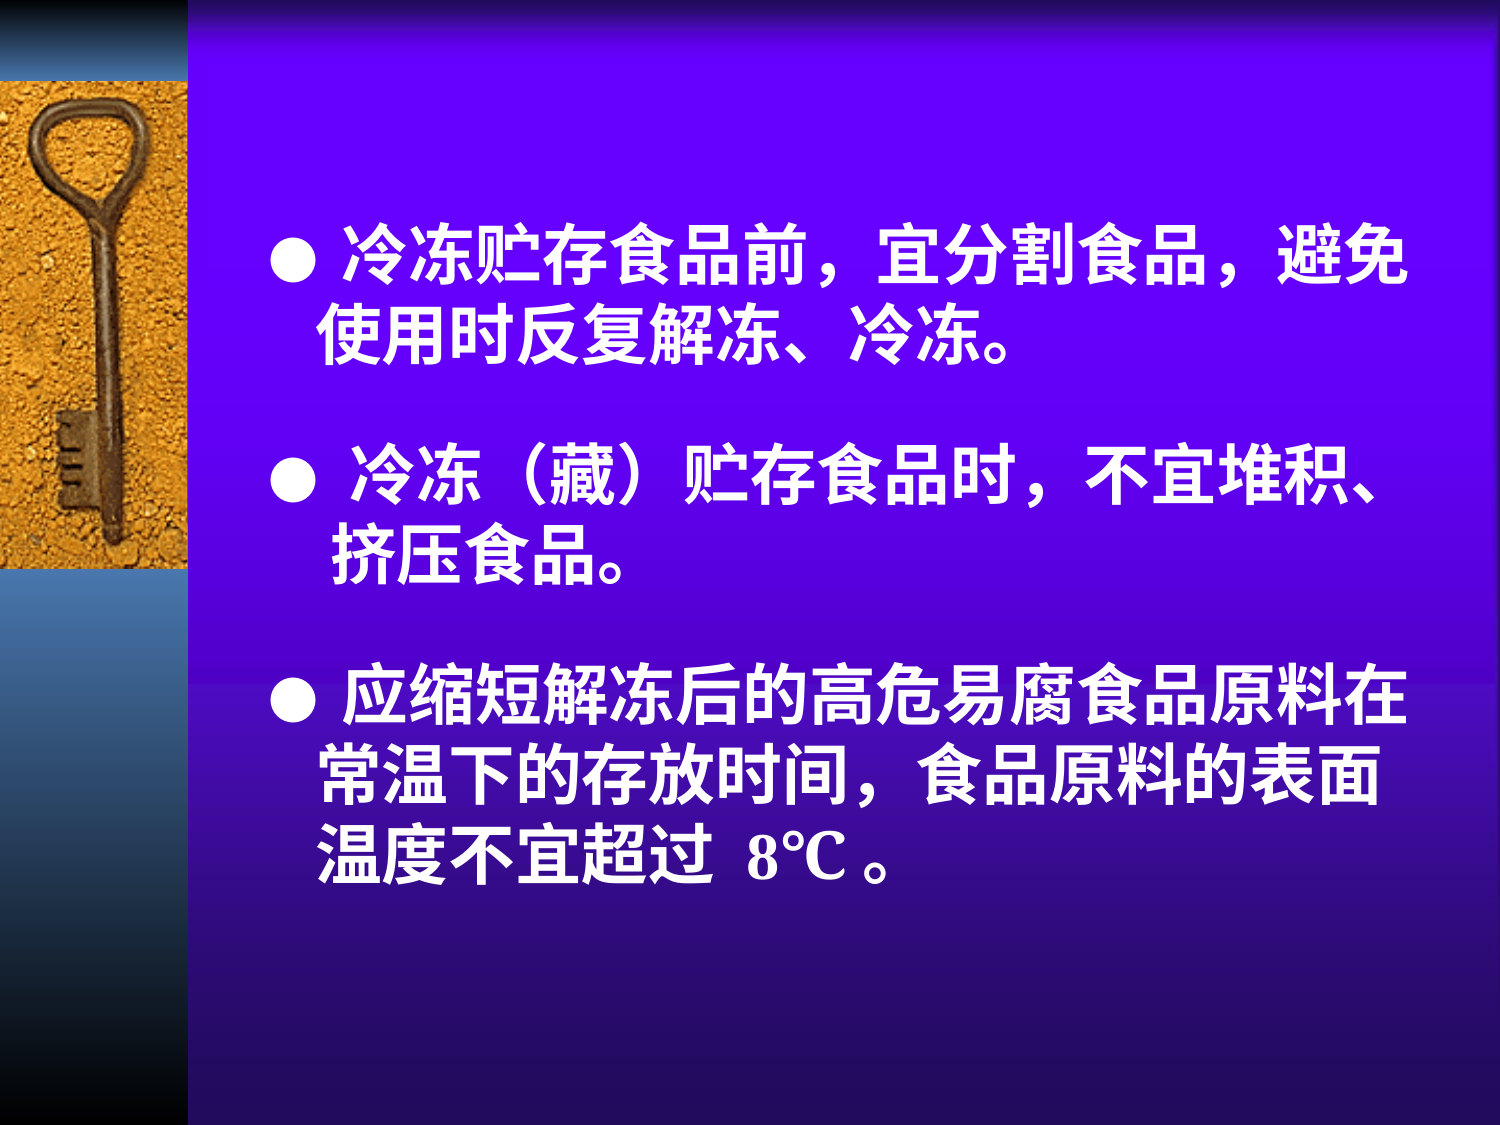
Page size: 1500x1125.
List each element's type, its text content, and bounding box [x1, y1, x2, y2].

text_box ● 冷冻贮存食品前，宜分割食品，避免 使用时反复解冻、冷冻。 ● 冷冻（藏）贮存食品时，不宜堆积、 挤压食品。 ● 应缩短解冻后的高危易腐食品原料在 常温下的存放时间，食品原料的表面 温度不宜超过 8℃。 [253, 125, 1459, 960]
picture [0, 0, 1500, 1125]
